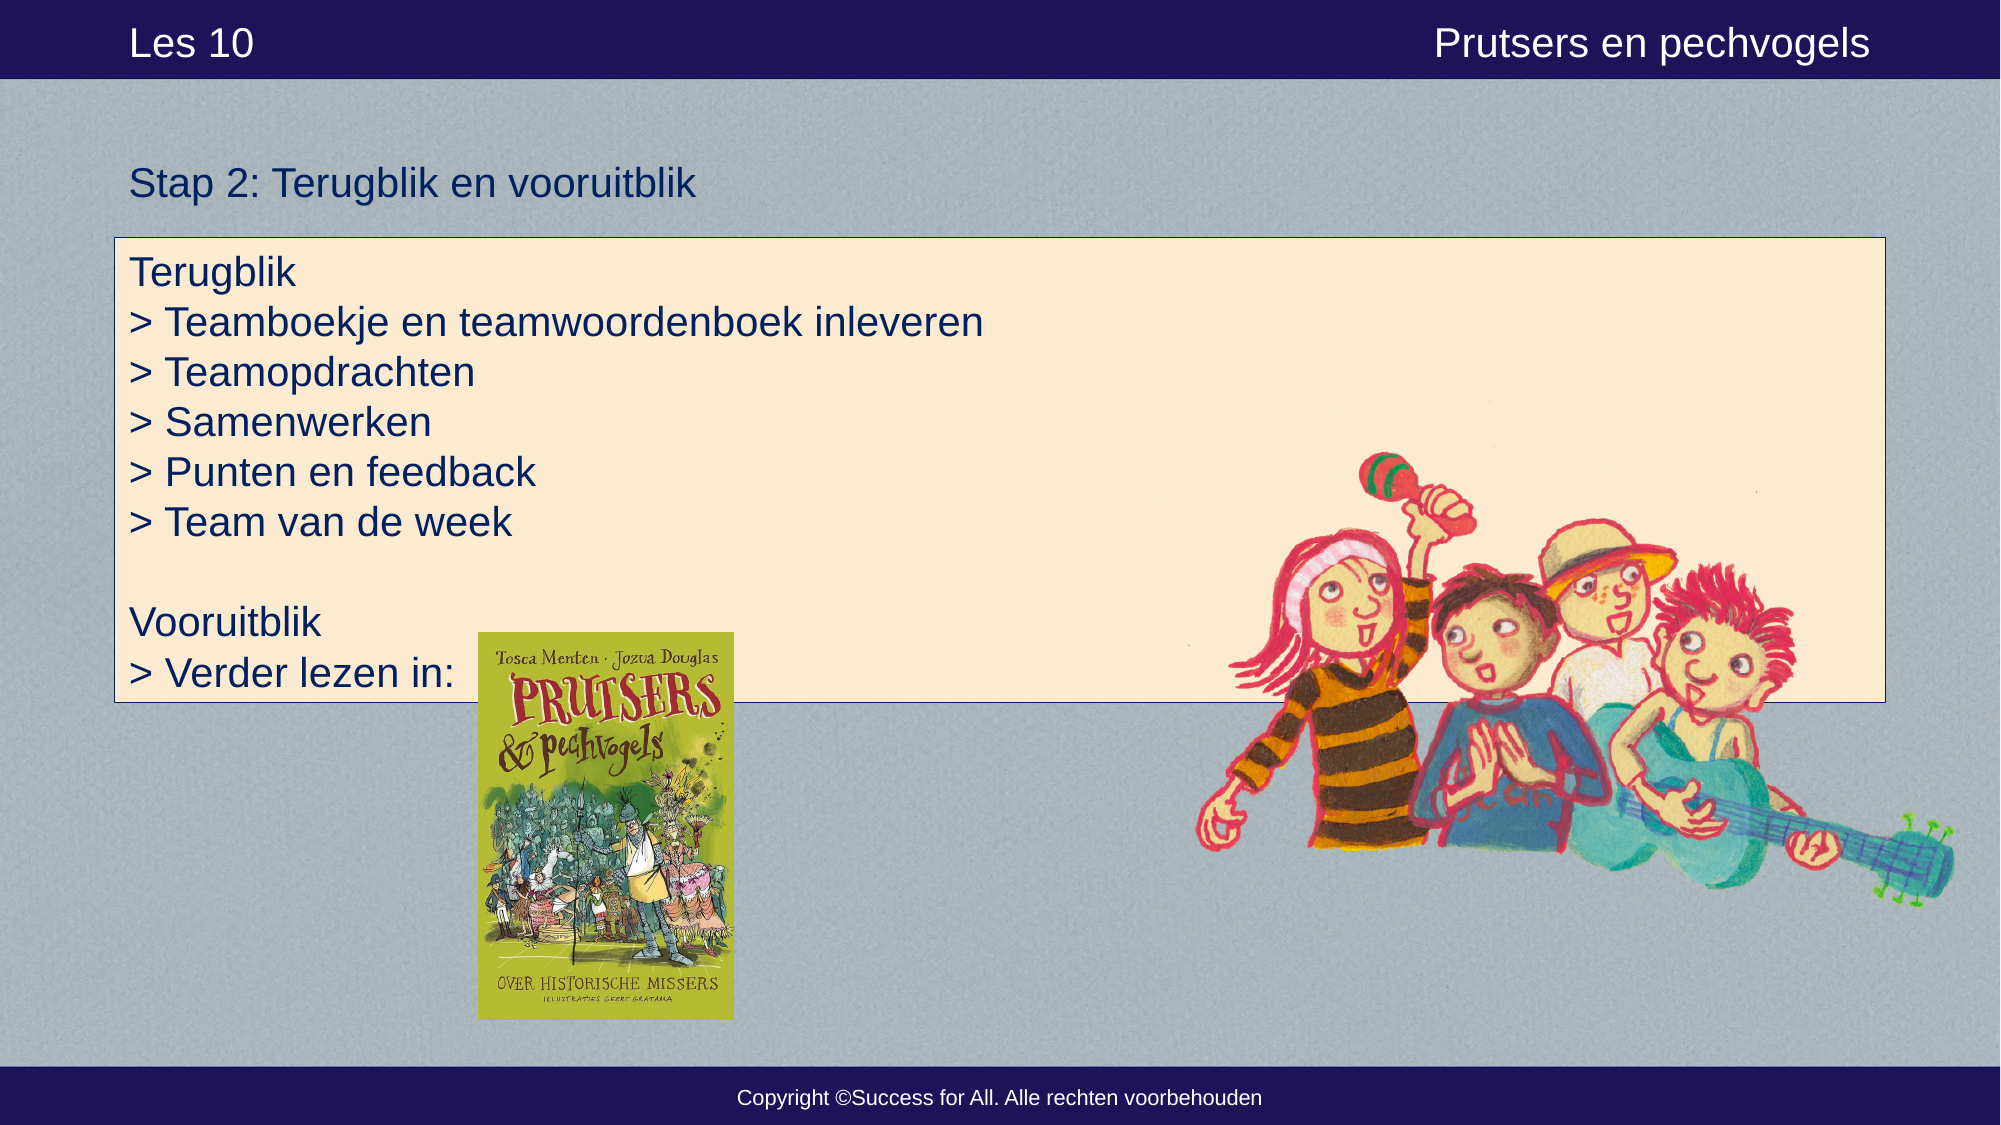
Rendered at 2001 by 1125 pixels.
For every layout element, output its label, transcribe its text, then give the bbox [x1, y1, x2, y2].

text_box Prutsers en pechvogels [999, 8, 1886, 73]
text_box Les 10 [114, 8, 354, 73]
text_box Copyright ©Success for All. Alle rechten voorbehouden [0, 1076, 2000, 1125]
text_box Stap 2: Terugblik en vooruitblik [113, 148, 1635, 214]
text_box Terugblik > Teamboekje en teamwoordenboek inleveren > Teamopdrachten > Samenwerken > Punten en feedback > Team van de week Vooruitblik > Verder lezen in: [114, 237, 1886, 703]
picture [0, 0, 2001, 1125]
